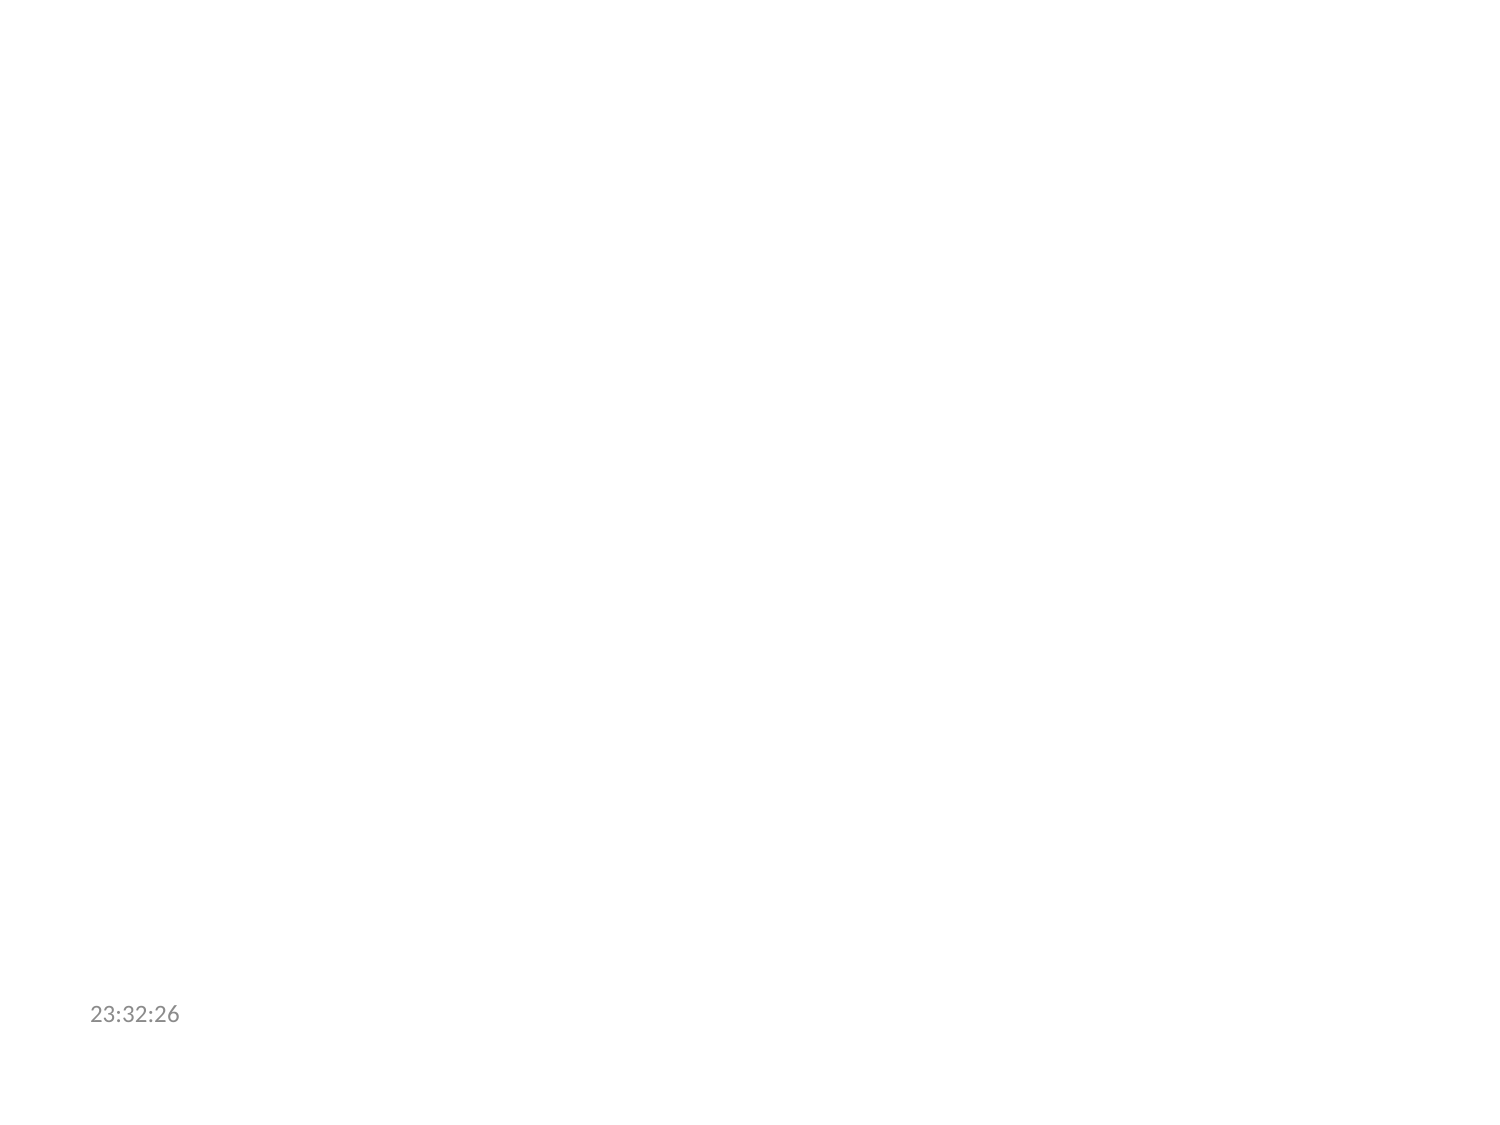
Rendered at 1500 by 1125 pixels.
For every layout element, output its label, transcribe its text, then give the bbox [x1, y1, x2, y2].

text_box 15:35:09 [75, 982, 425, 1043]
